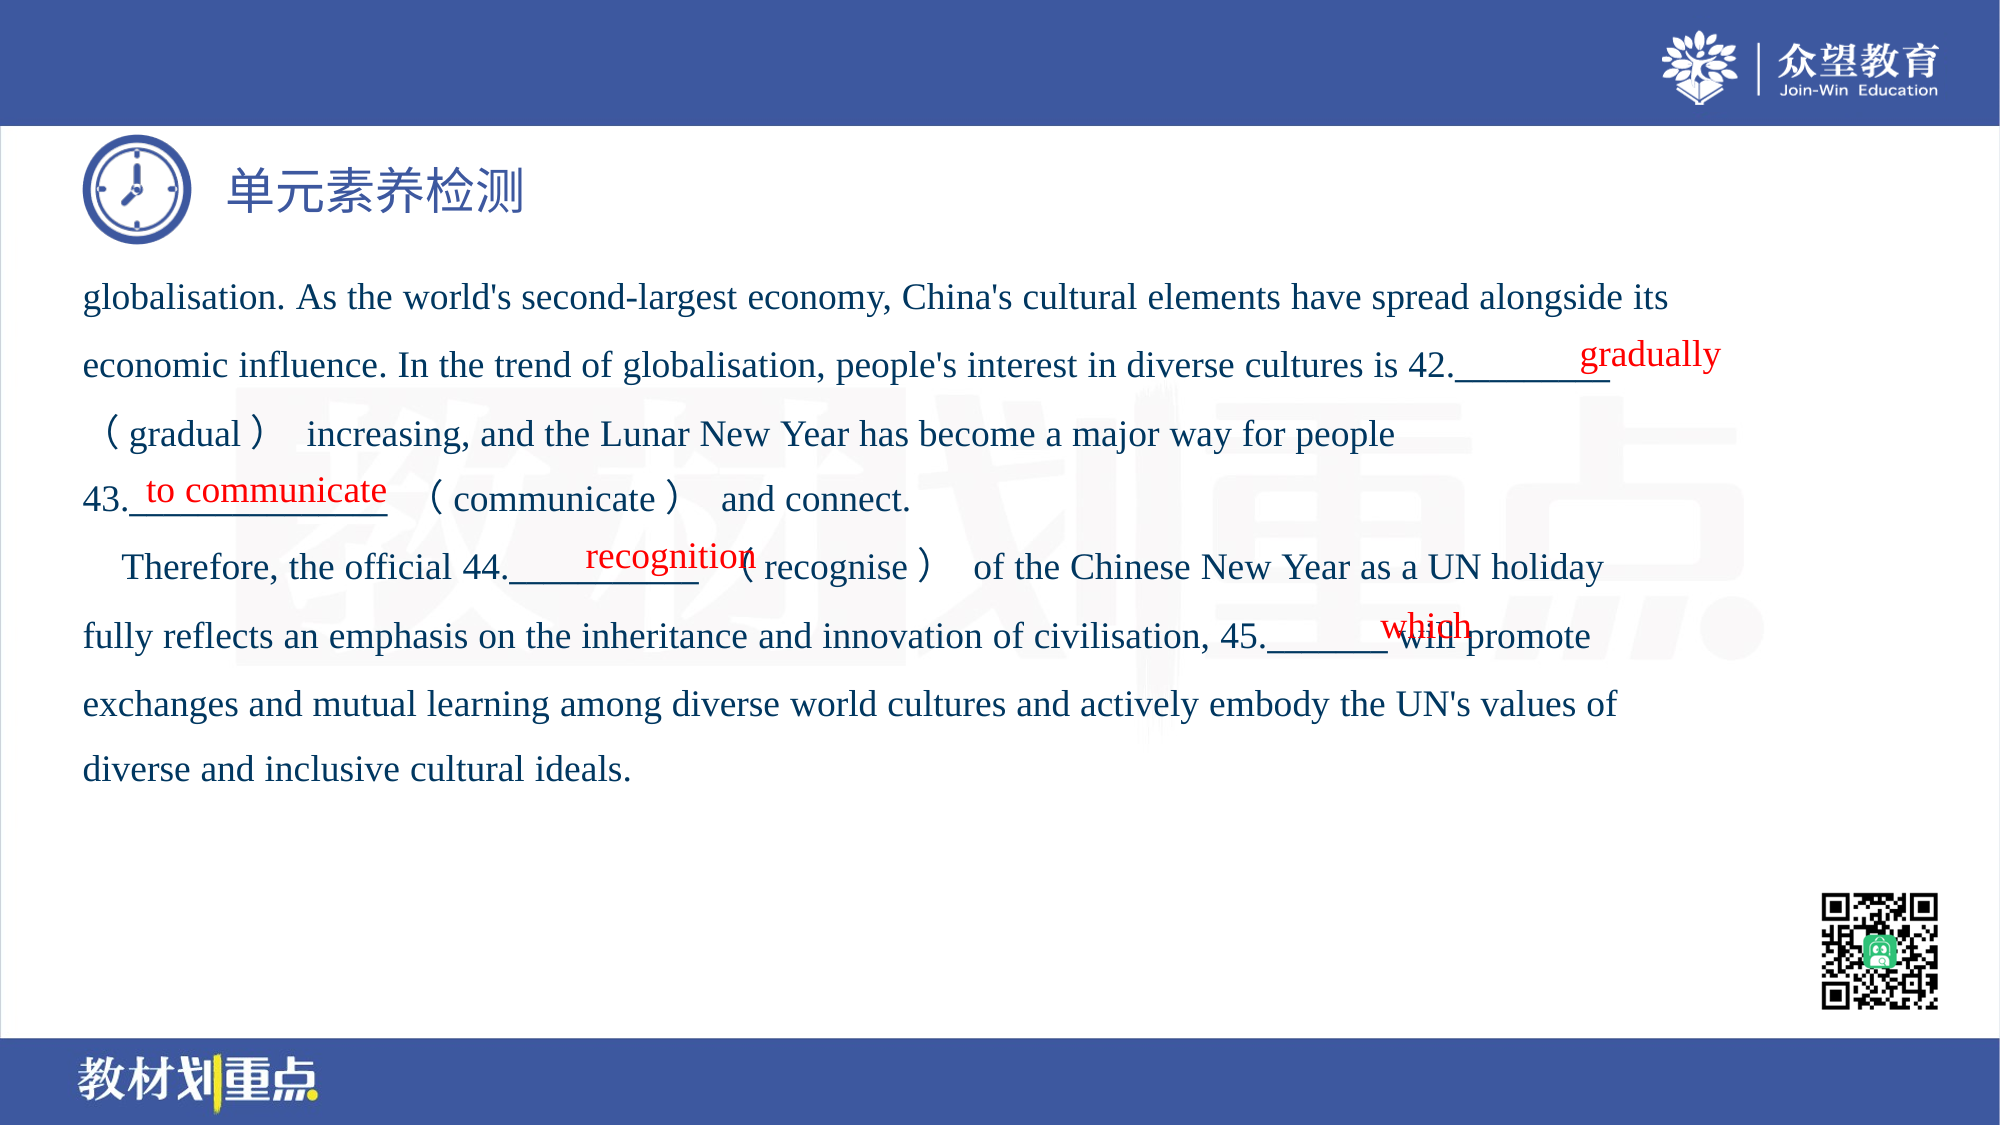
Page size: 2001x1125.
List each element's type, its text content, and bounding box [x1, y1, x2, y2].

picture [0, 0, 2000, 1125]
text_box to communicate [128, 445, 406, 504]
text_box Therefore, the official 44.___________ （recognise） of the Chinese New Year as a UN holiday fully reflects an emphasis on the inheritance and innovation of civilisation, 45._______ will promote exchanges and mutual learning among diverse world cultures and actively embody the UN's values of diverse and inclusive cultural ideals. [82, 518, 1817, 782]
text_box which [1366, 581, 1486, 640]
text_box globalisation. As the world's second-largest economy, China's cultural elements have spread alongside its economic influence. In the trend of globalisation, people's interest in diverse cultures is 42._________ （gradual） increasing, and the Lunar New Year has become a major way for people 43._______________ （communicate） and connect. [82, 247, 1817, 512]
text_box recognition [572, 511, 771, 570]
text_box gradually [1566, 309, 1736, 368]
